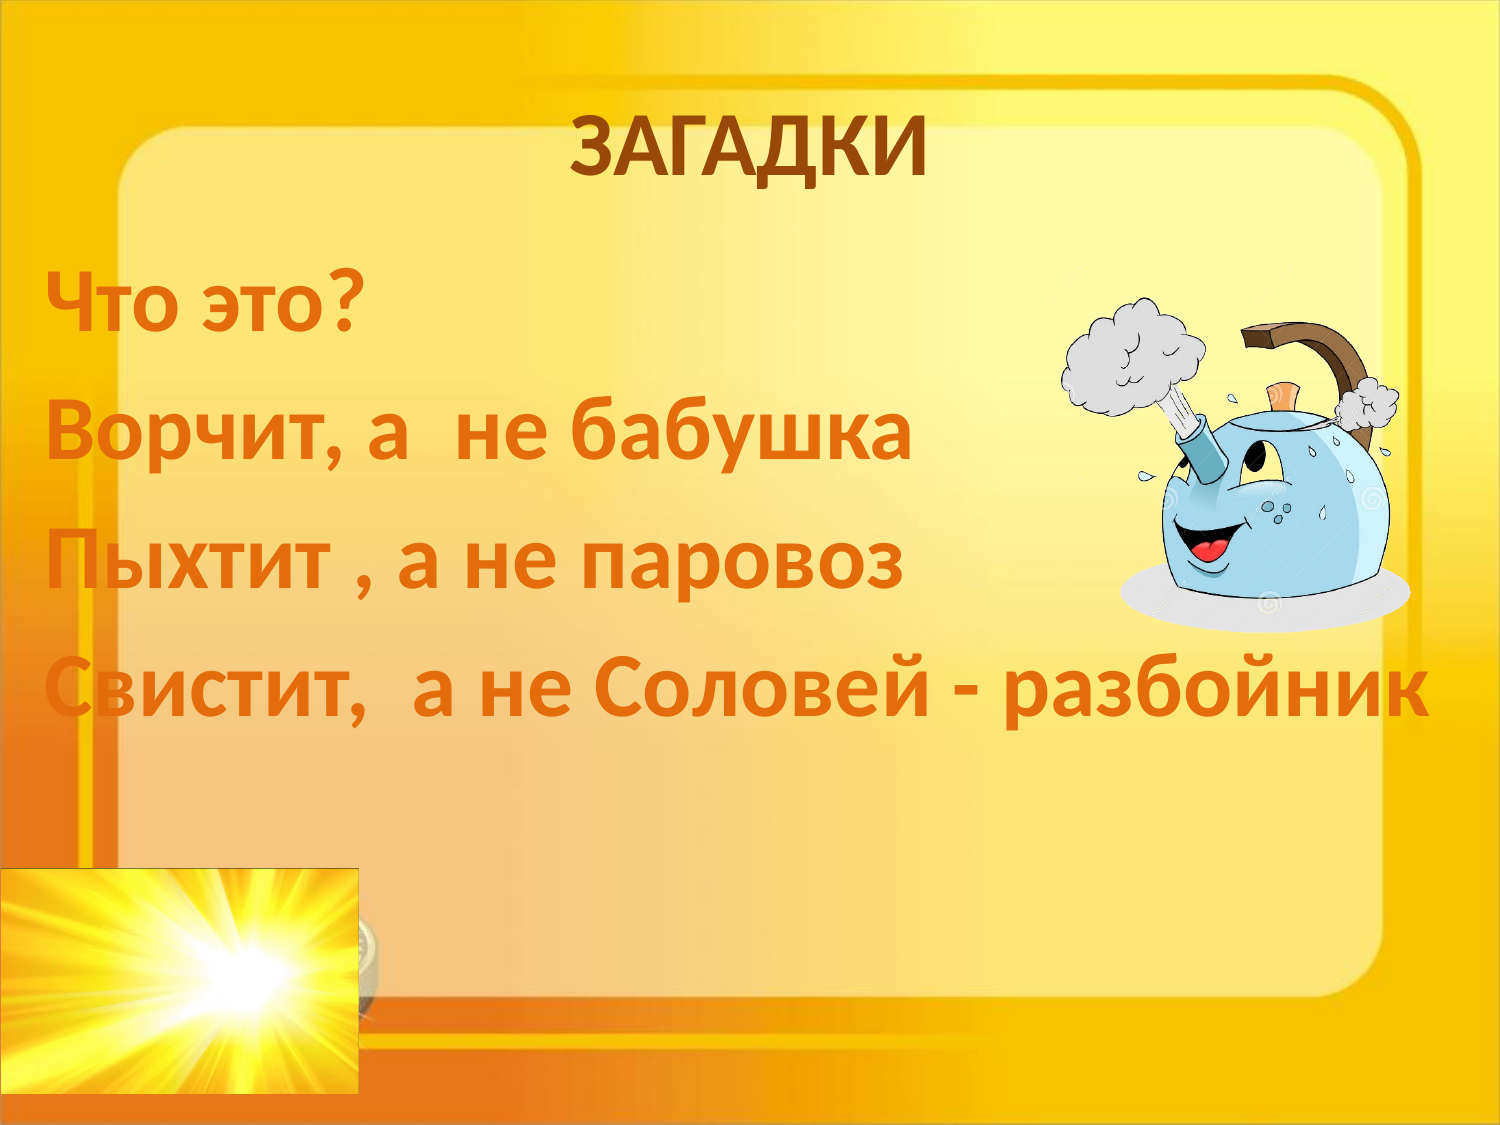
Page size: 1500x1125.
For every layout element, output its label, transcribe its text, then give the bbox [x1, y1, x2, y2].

title ЗАГАДКИ [75, 75, 1425, 232]
picture [0, 75, 1500, 1125]
list Что это? Ворчит, а не бабушка Пыхтит , а не паровоз Свистит, а не Соловей - разбойник [29, 232, 1471, 894]
text_box [0, 0, 1500, 75]
